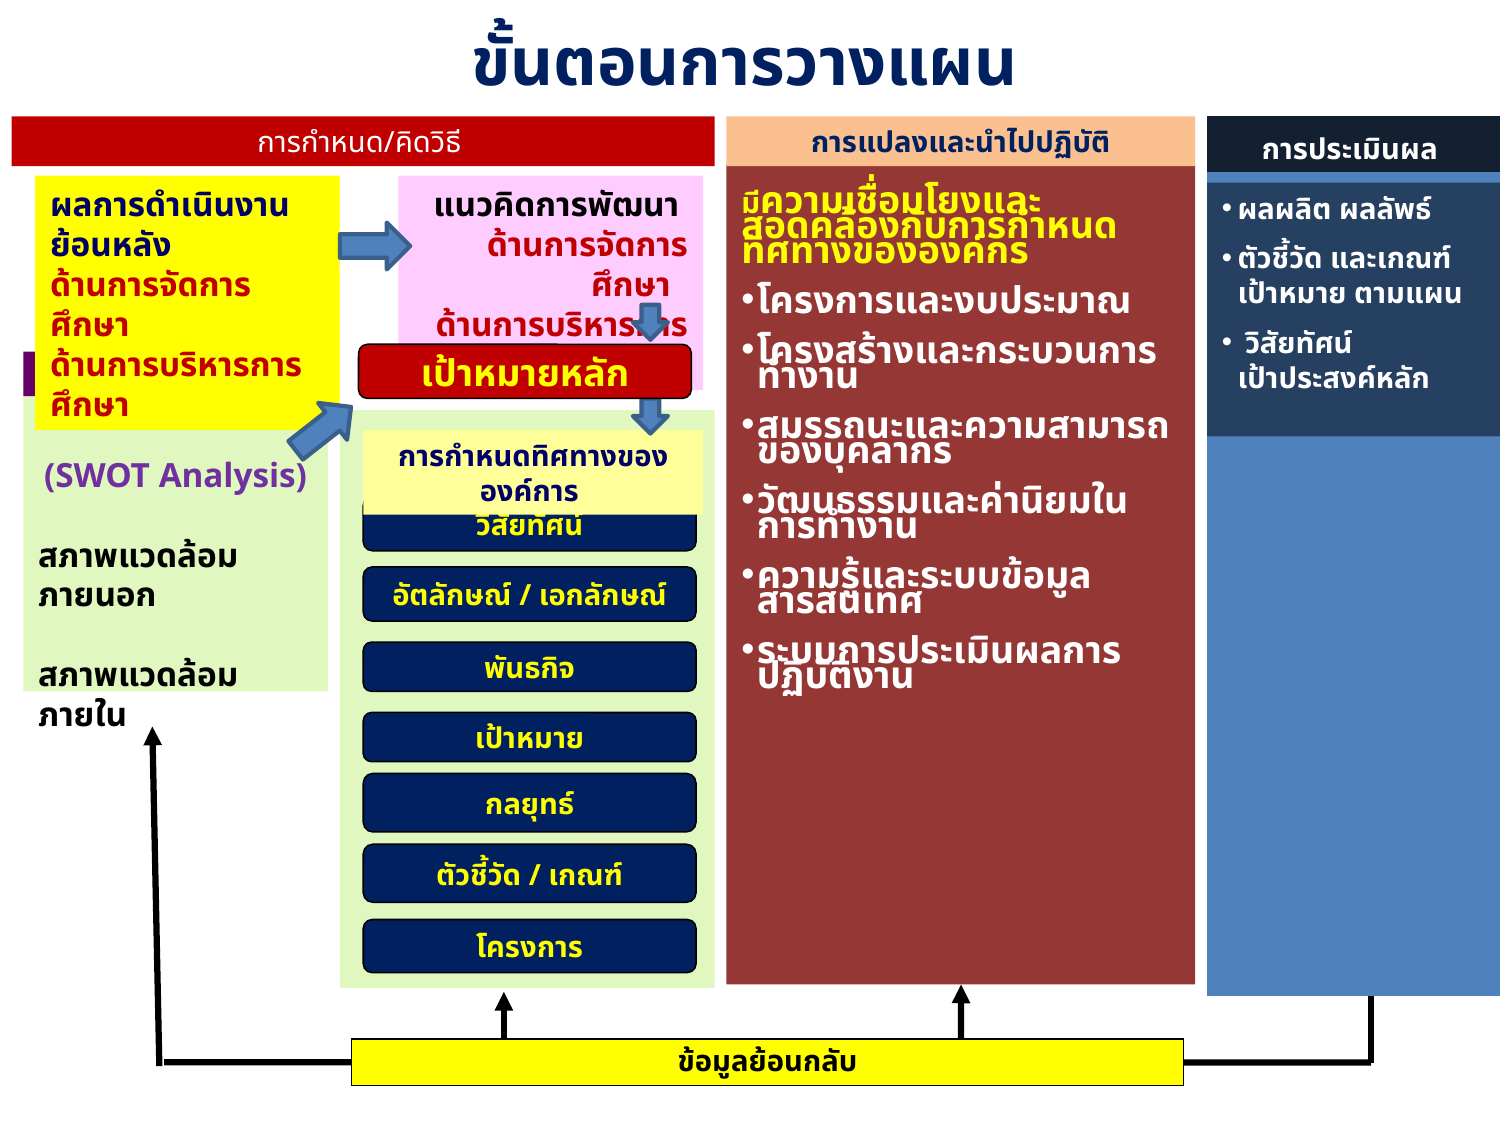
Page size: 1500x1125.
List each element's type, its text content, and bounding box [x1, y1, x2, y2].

text_box [630, 399, 670, 436]
text_box [339, 410, 715, 724]
text_box (SWOT Analysis) สภาพแวดล้อมภายนอก สภาพแวดล้อมภายใน [23, 397, 329, 692]
text_box [337, 220, 413, 272]
text_box ผลผลิต ผลลัพธ์ ตัวชี้วัด และเกณฑ์ เป้าหมาย ตามแผน วิสัยทัศน์ เป้าประสงค์หลัก [1207, 182, 1500, 437]
text_box พันธกิจ [363, 642, 697, 692]
text_box ผลการดำเนินงานย้อนหลัง ด้านการจัดการศึกษา ด้านการบริหารการศึกษา [35, 175, 340, 430]
text_box ขั้นตอนการวางแผน [93, 11, 1395, 106]
text_box การกำหนดทิศทางขององค์การ [363, 429, 704, 515]
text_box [152, 726, 1372, 1079]
text_box การแปลงและนำไปปฏิบัติ [726, 116, 1196, 167]
text_box เป้าหมายหลัก [358, 344, 692, 399]
text_box อัตลักษณ์ / เอกลักษณ์ [363, 566, 697, 622]
text_box [1207, 437, 1500, 996]
text_box [286, 400, 354, 462]
text_box [630, 302, 670, 342]
text_box [1207, 172, 1500, 182]
text_box มีความเชื่อมโยงและสอดคล้องกับการกำหนดทิศทางขององค์กร โครงการและงบประมาณ โครงสร้างและกระบวนการทำงาน สมรรถนะและความสามารถของบุคลากร วัฒนธรรมและค่านิยมในการทำงาน ความรู้และระบบข้อมูลสารสนเทศ ระบบการประเมินผลการปฏิบัติงาน [726, 167, 1196, 724]
text_box การวิเคราะห์สถานการณ์ [23, 351, 35, 397]
text_box เป้าหมาย [363, 712, 697, 724]
text_box วิสัยทัศน์ [363, 515, 697, 551]
text_box แนวคิดการพัฒนา ด้านการจัดการศึกษา ด้านการบริหารการศึกษา) [398, 175, 704, 391]
text_box การกำหนด/คิดวิธี [11, 116, 715, 167]
text_box การประเมินผล [1207, 116, 1500, 172]
text_box [0, 0, 1500, 1125]
